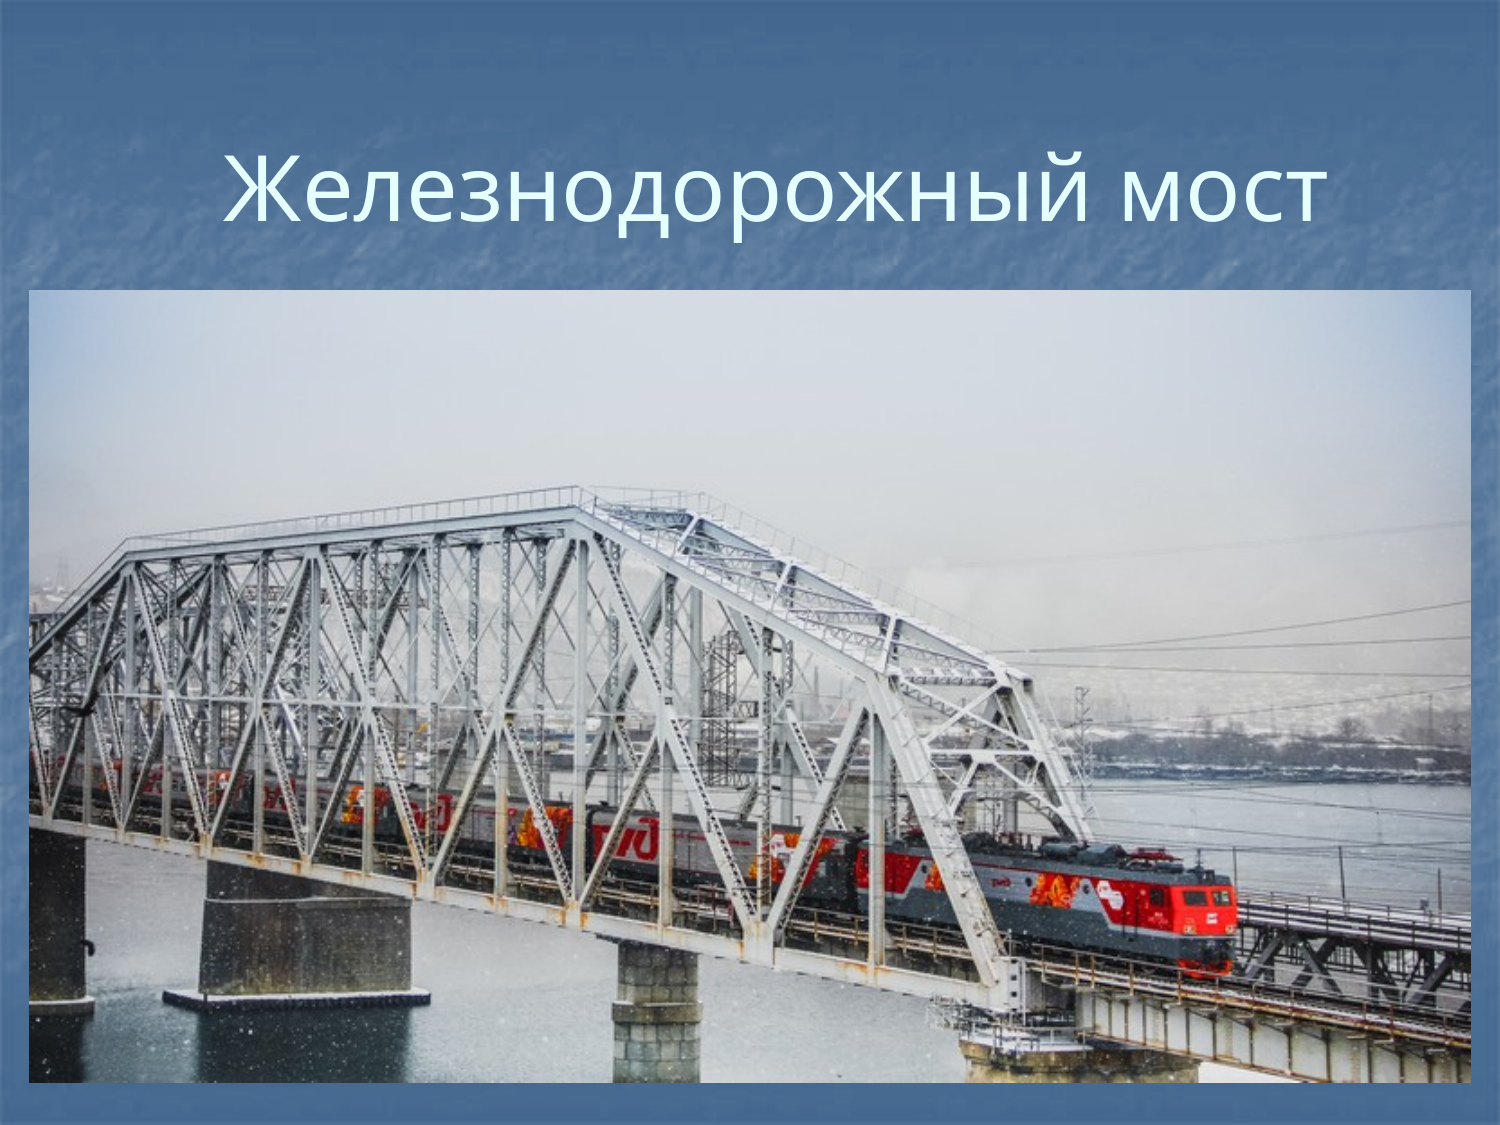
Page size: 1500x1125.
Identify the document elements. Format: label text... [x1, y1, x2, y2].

picture [29, 290, 1471, 1083]
title Железнодорожный мост [0, 77, 1388, 292]
